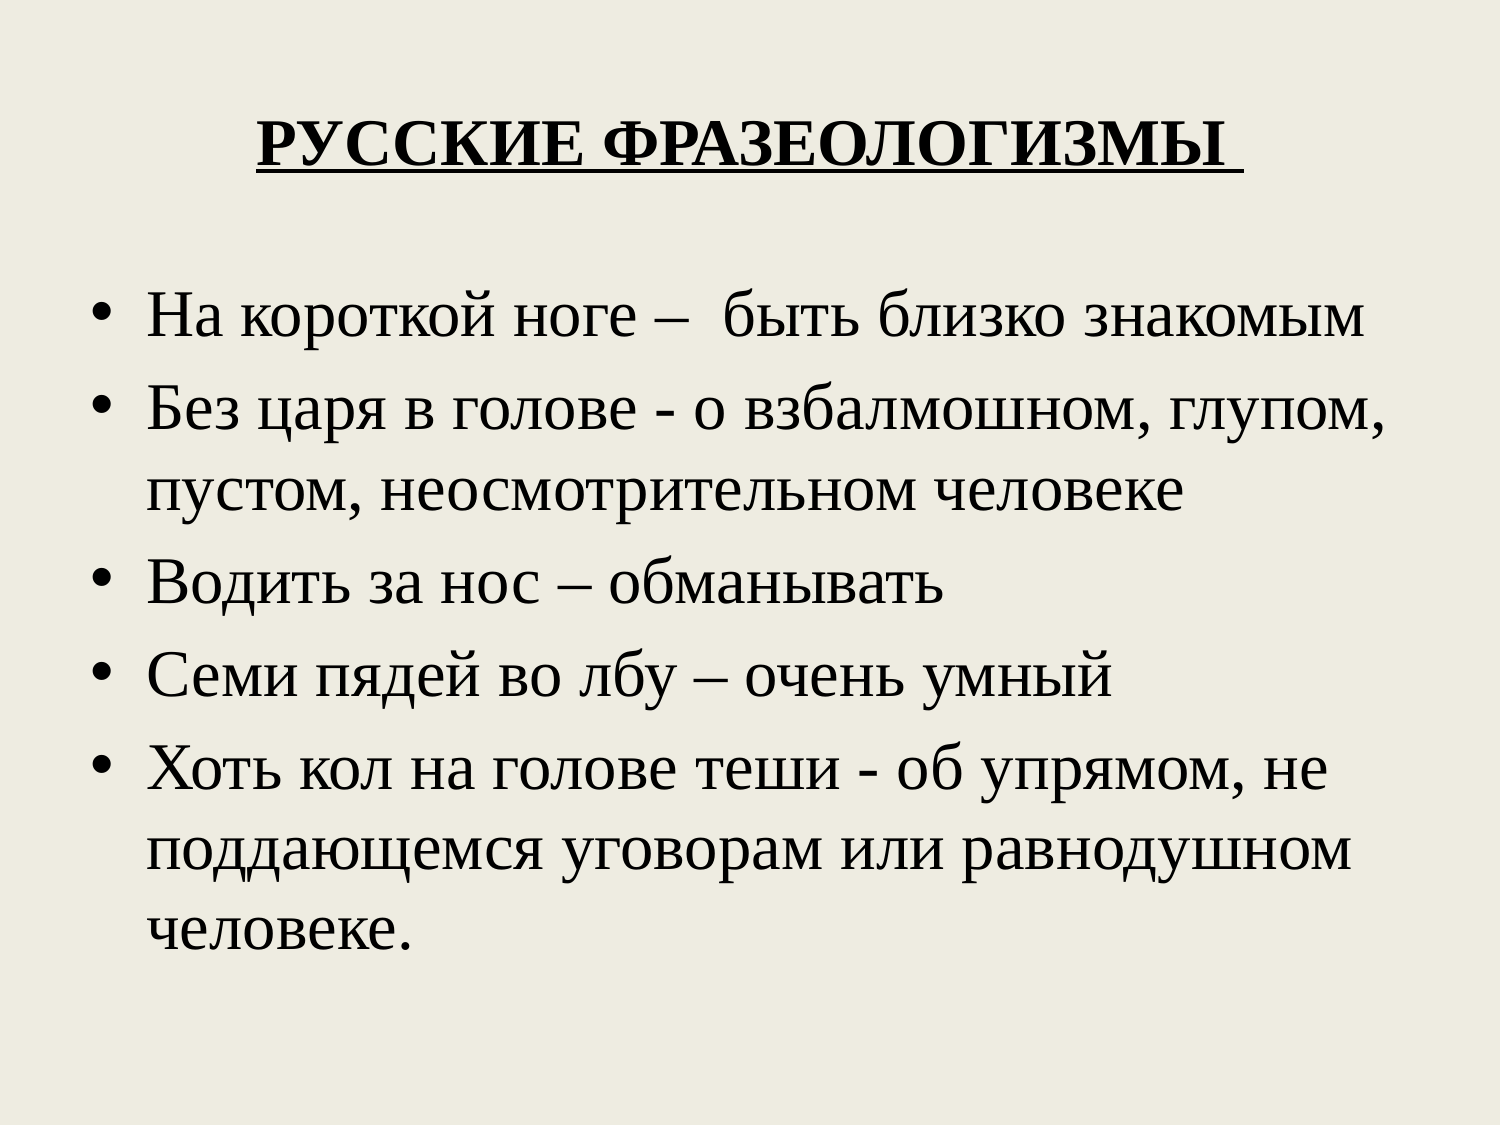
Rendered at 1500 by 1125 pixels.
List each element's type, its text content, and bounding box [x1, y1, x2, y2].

title РУССКИЕ ФРАЗЕОЛОГИЗМЫ [75, 45, 1425, 233]
list На короткой ноге – быть близко знакомым Без царя в голове - о взбалмошном, глупом, пустом, неосмотрительном человеке Водить за нос – обманывать Семи пядей во лбу – очень умный Хоть кол на голове теши - об упрямом, не поддающемся уговорам или равнодушном человеке. [75, 262, 1425, 1005]
